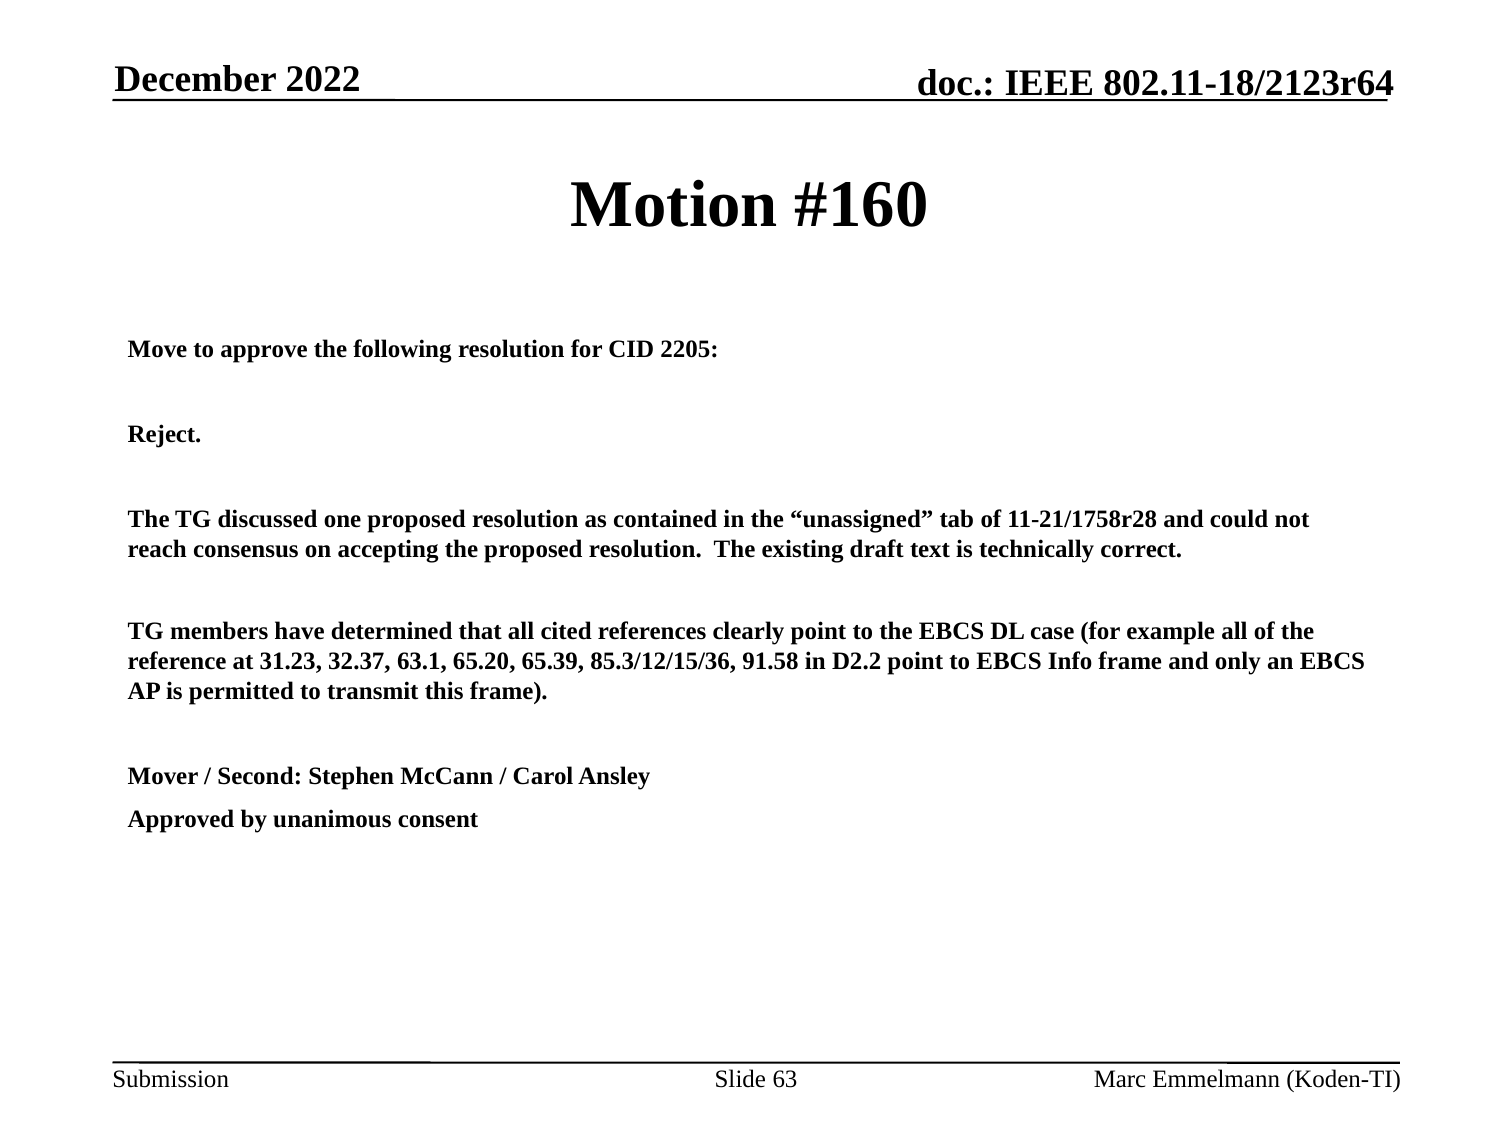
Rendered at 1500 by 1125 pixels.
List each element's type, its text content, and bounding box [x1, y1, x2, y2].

list Move to approve the following resolution for CID 2205: Reject. The TG discussed one proposed resolution as contained in the “unassigned” tab of 11-21/1758r28 and could not reach consensus on accepting the proposed resolution. The existing draft text is technically correct. TG members have determined that all cited references clearly point to the EBCS DL case (for example all of the reference at 31.23, 32.37, 63.1, 65.20, 65.39, 85.3/12/15/36, 91.58 in D2.2 point to EBCS Info frame and only an EBCS AP is permitted to transmit this frame). Mover / Second: Stephen McCann / Carol Ansley Approved by unanimous consent [112, 324, 1388, 1000]
footer Marc Emmelmann (Koden-TI) [878, 1061, 1402, 1093]
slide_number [114, 54, 423, 100]
slide_number Slide 63 [712, 1061, 800, 1123]
title Motion #160 [112, 112, 1388, 288]
